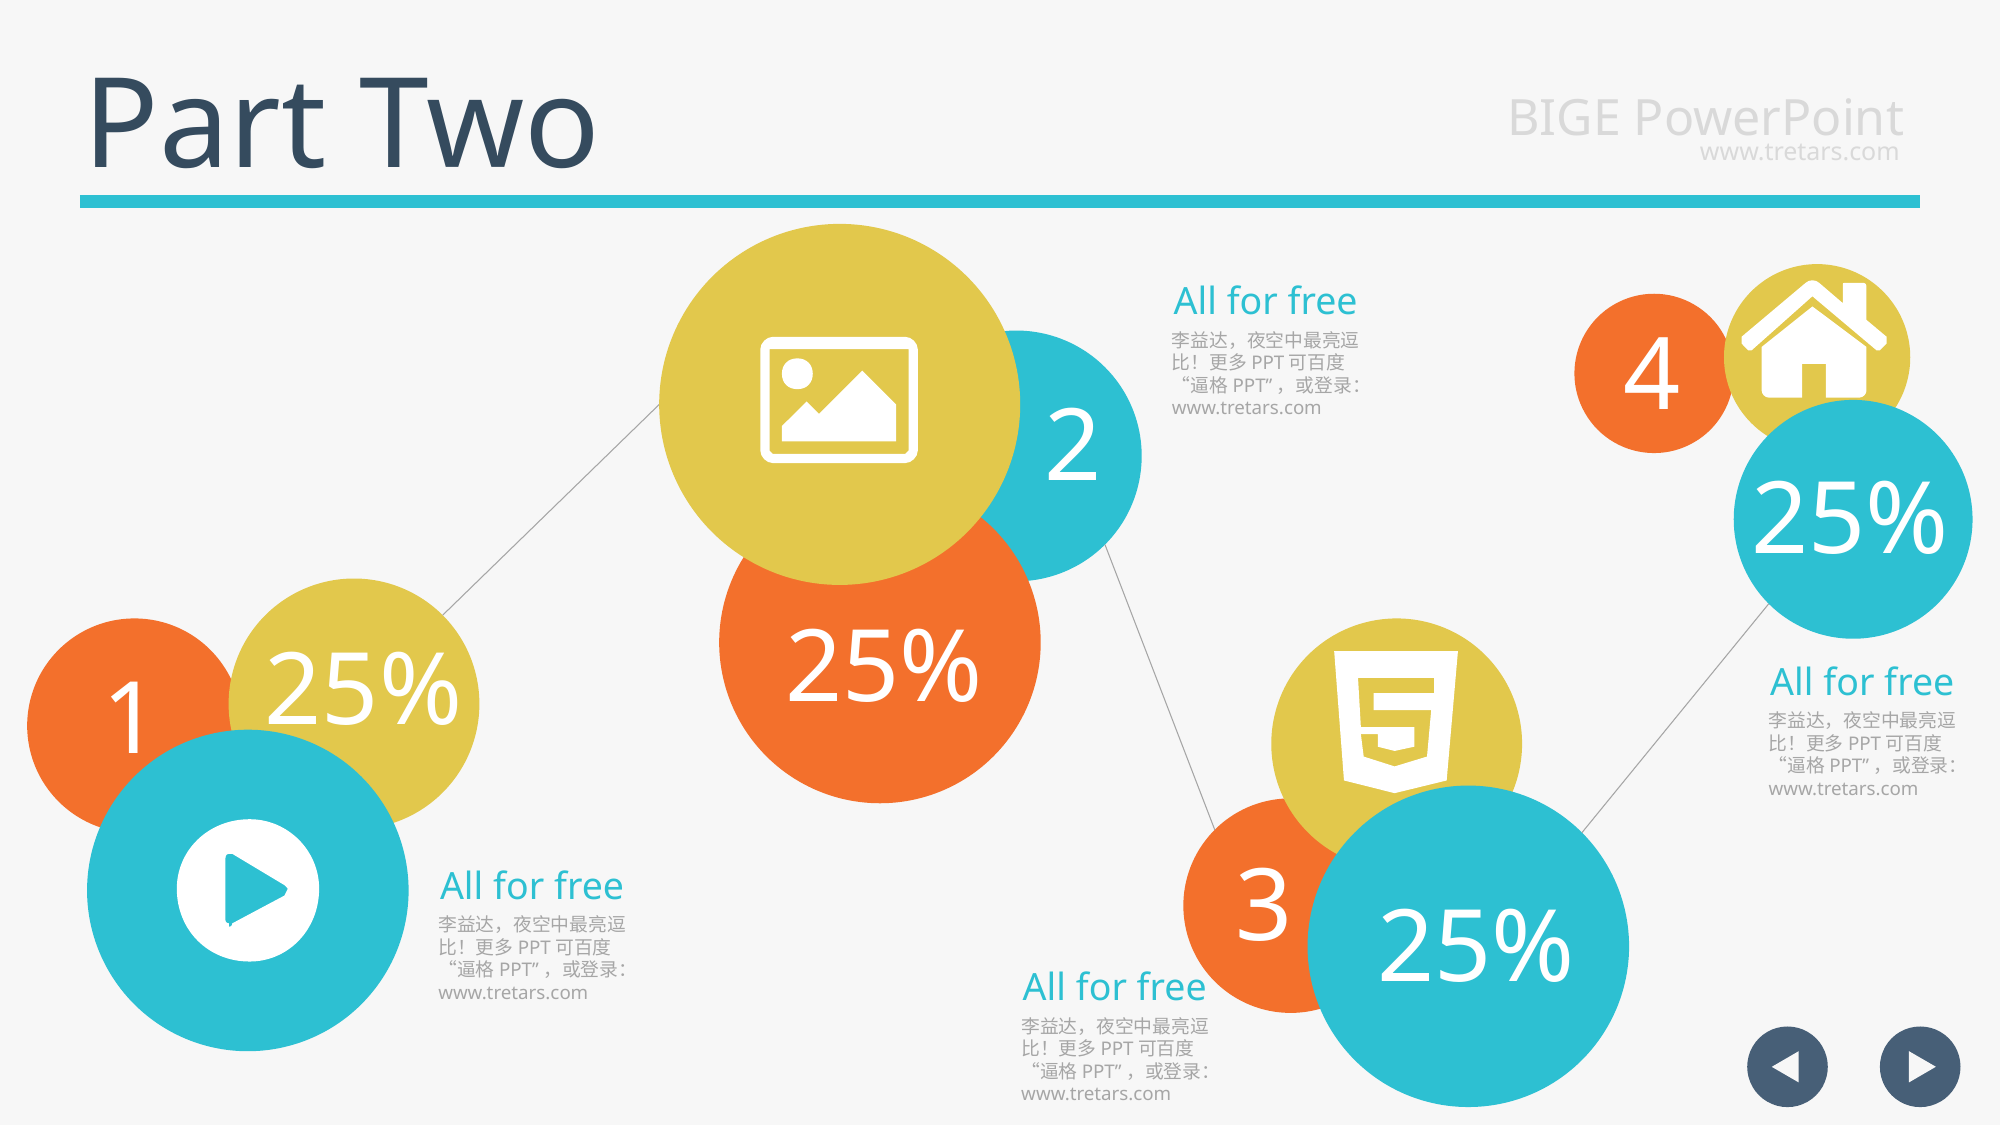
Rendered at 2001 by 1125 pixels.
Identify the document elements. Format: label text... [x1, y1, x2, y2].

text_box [442, 404, 659, 616]
text_box Part Two [69, 34, 616, 200]
text_box All for free [480, 854, 640, 905]
text_box 李益达，夜空中最亮逗比！更多PPT可百度“逼格PPT”，或登录：www.tretars.com [480, 905, 654, 1011]
text_box All for free [1008, 955, 1183, 1007]
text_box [27, 578, 480, 1052]
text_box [1574, 264, 1973, 639]
text_box BIGE PowerPoint [1492, 78, 1920, 154]
text_box www.tretars.com [1684, 127, 1916, 173]
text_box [659, 223, 1142, 804]
text_box 李益达，夜空中最亮逗比！更多PPT可百度“逼格PPT”，或登录：www.tretars.com [1769, 701, 1984, 807]
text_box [1183, 618, 1630, 1108]
text_box All for free [1158, 269, 1373, 321]
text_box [1104, 544, 1215, 830]
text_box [1581, 603, 1769, 833]
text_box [1747, 1026, 1828, 1108]
text_box 李益达，夜空中最亮逗比！更多PPT可百度“逼格PPT”，或登录：www.tretars.com [1157, 321, 1387, 426]
text_box All for free [1769, 650, 1970, 701]
text_box 李益达，夜空中最亮逗比！更多PPT可百度“逼格PPT”，或登录：www.tretars.com [1006, 1007, 1236, 1112]
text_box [1879, 1026, 1961, 1108]
